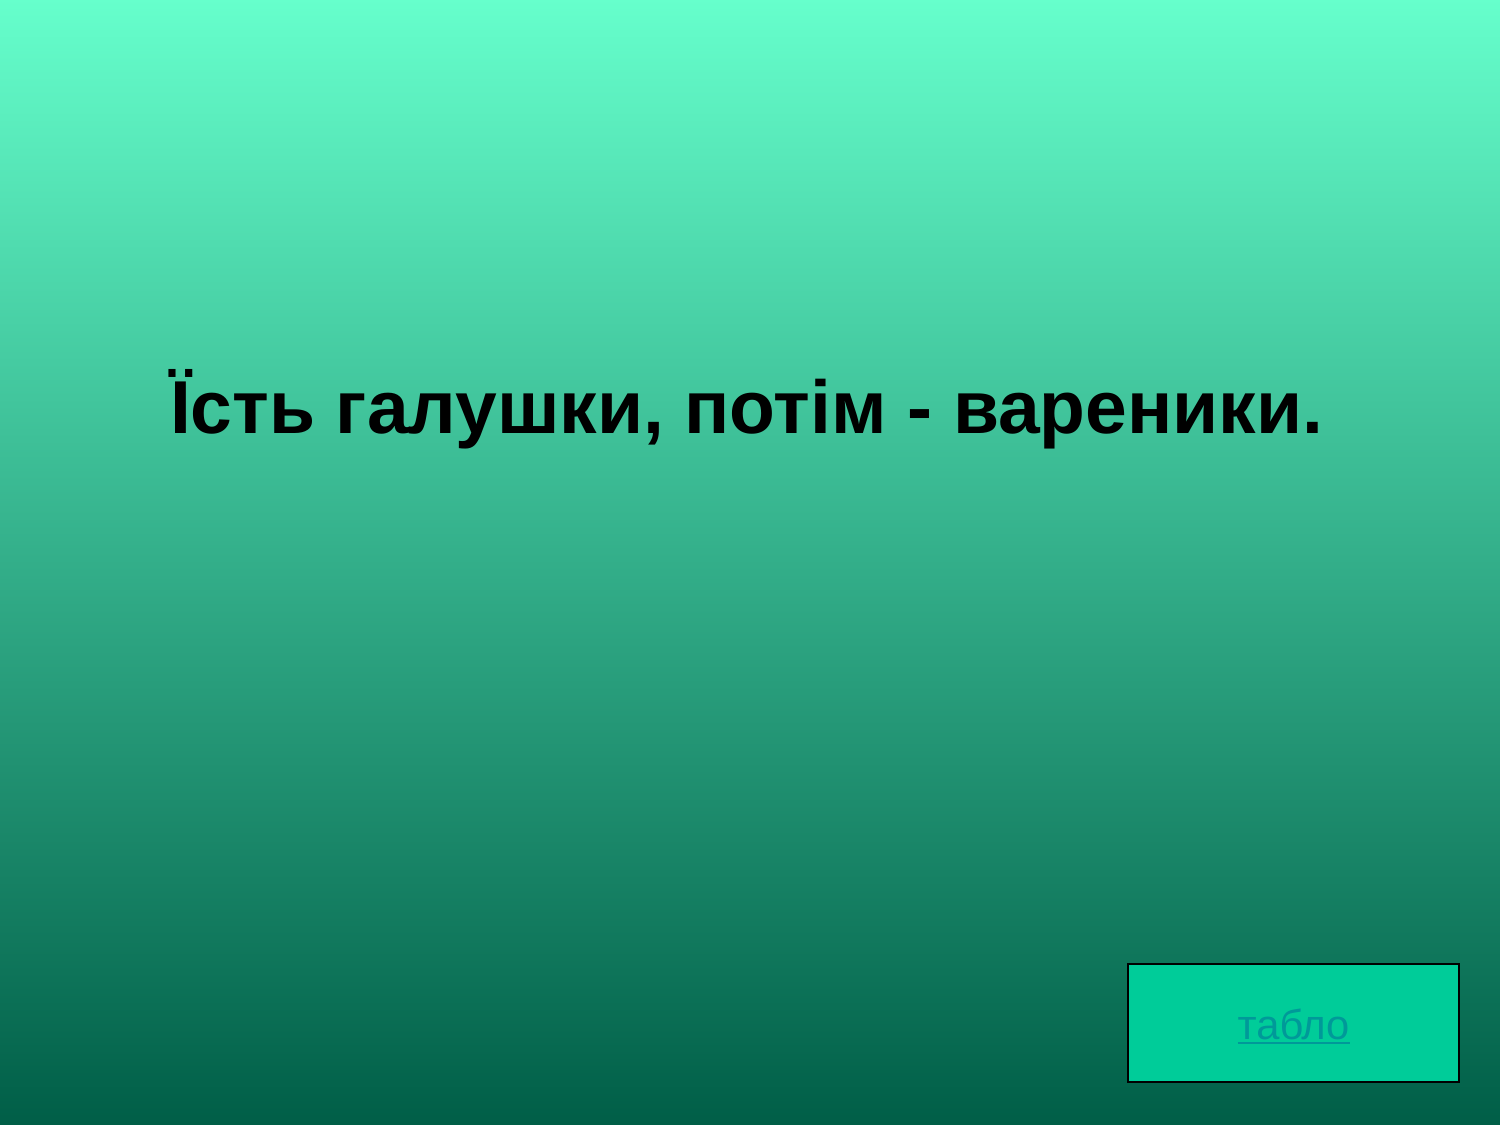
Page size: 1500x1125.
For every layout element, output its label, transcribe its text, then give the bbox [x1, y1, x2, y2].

list Їсть галушки, потім - вареники. [81, 140, 1433, 884]
text_box табло [1128, 964, 1459, 1083]
